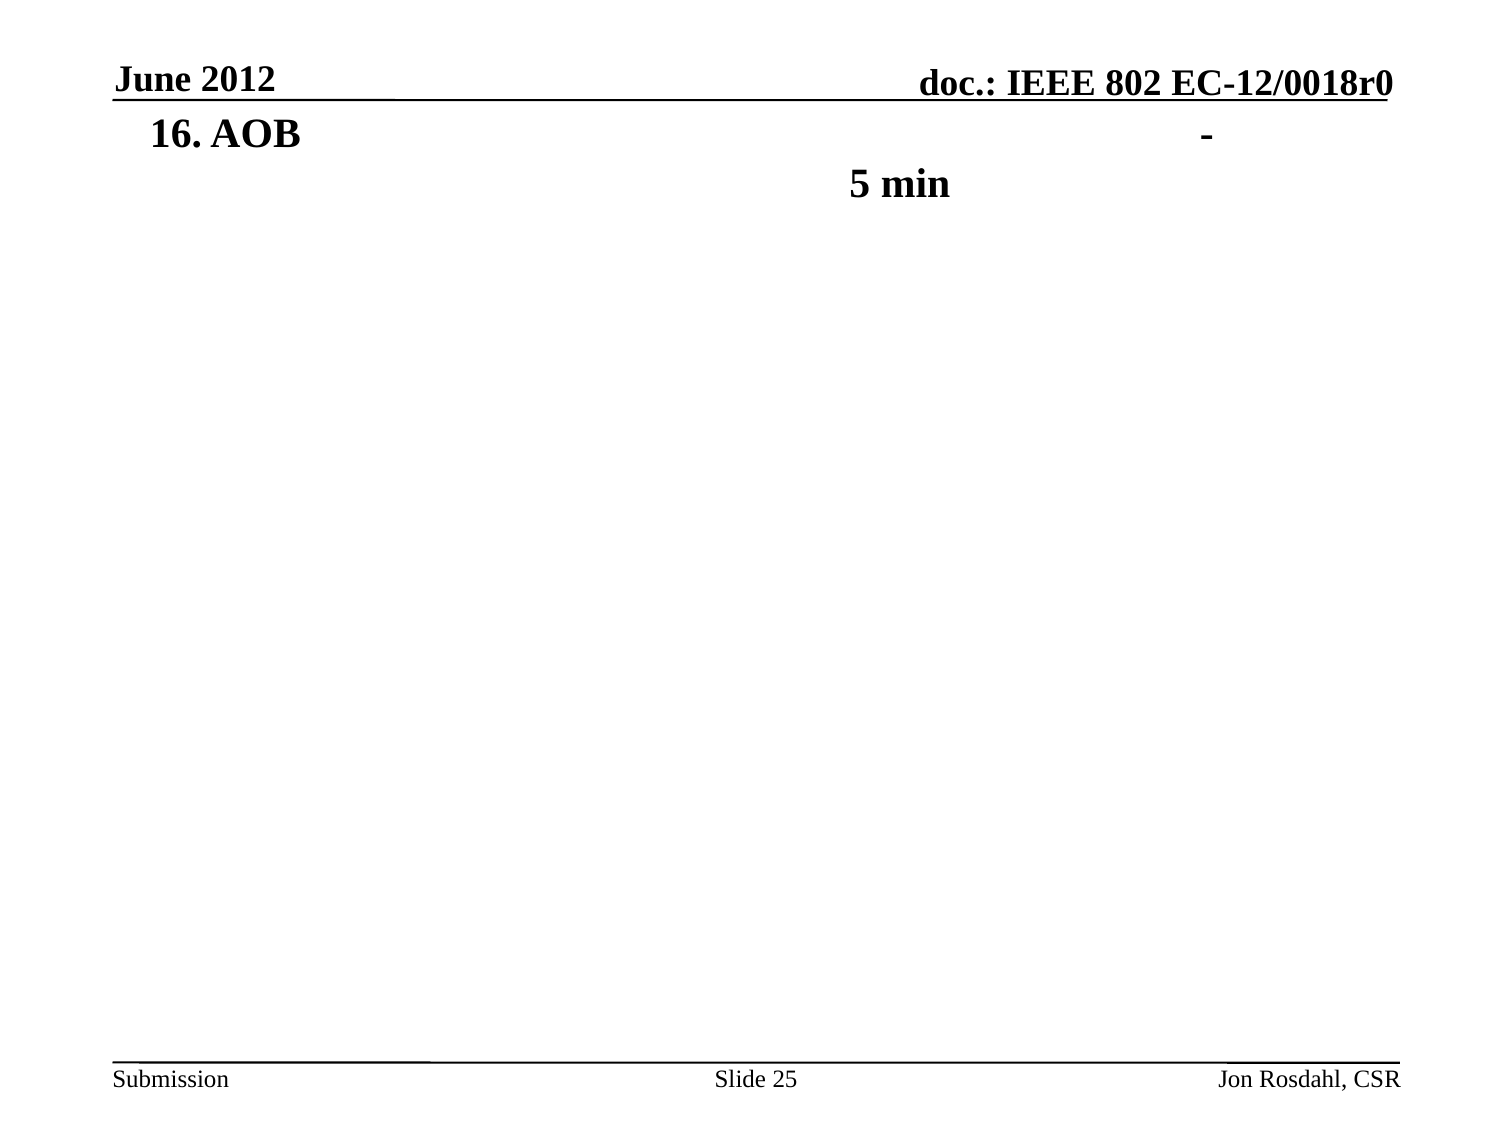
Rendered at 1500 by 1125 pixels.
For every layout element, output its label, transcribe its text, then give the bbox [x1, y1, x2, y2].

slide_number Slide 25 [712, 1061, 800, 1123]
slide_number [114, 54, 423, 100]
footer Jon Rosdahl, CSR [878, 1061, 1402, 1093]
title 16. AOB - 5 min [112, 112, 1388, 201]
